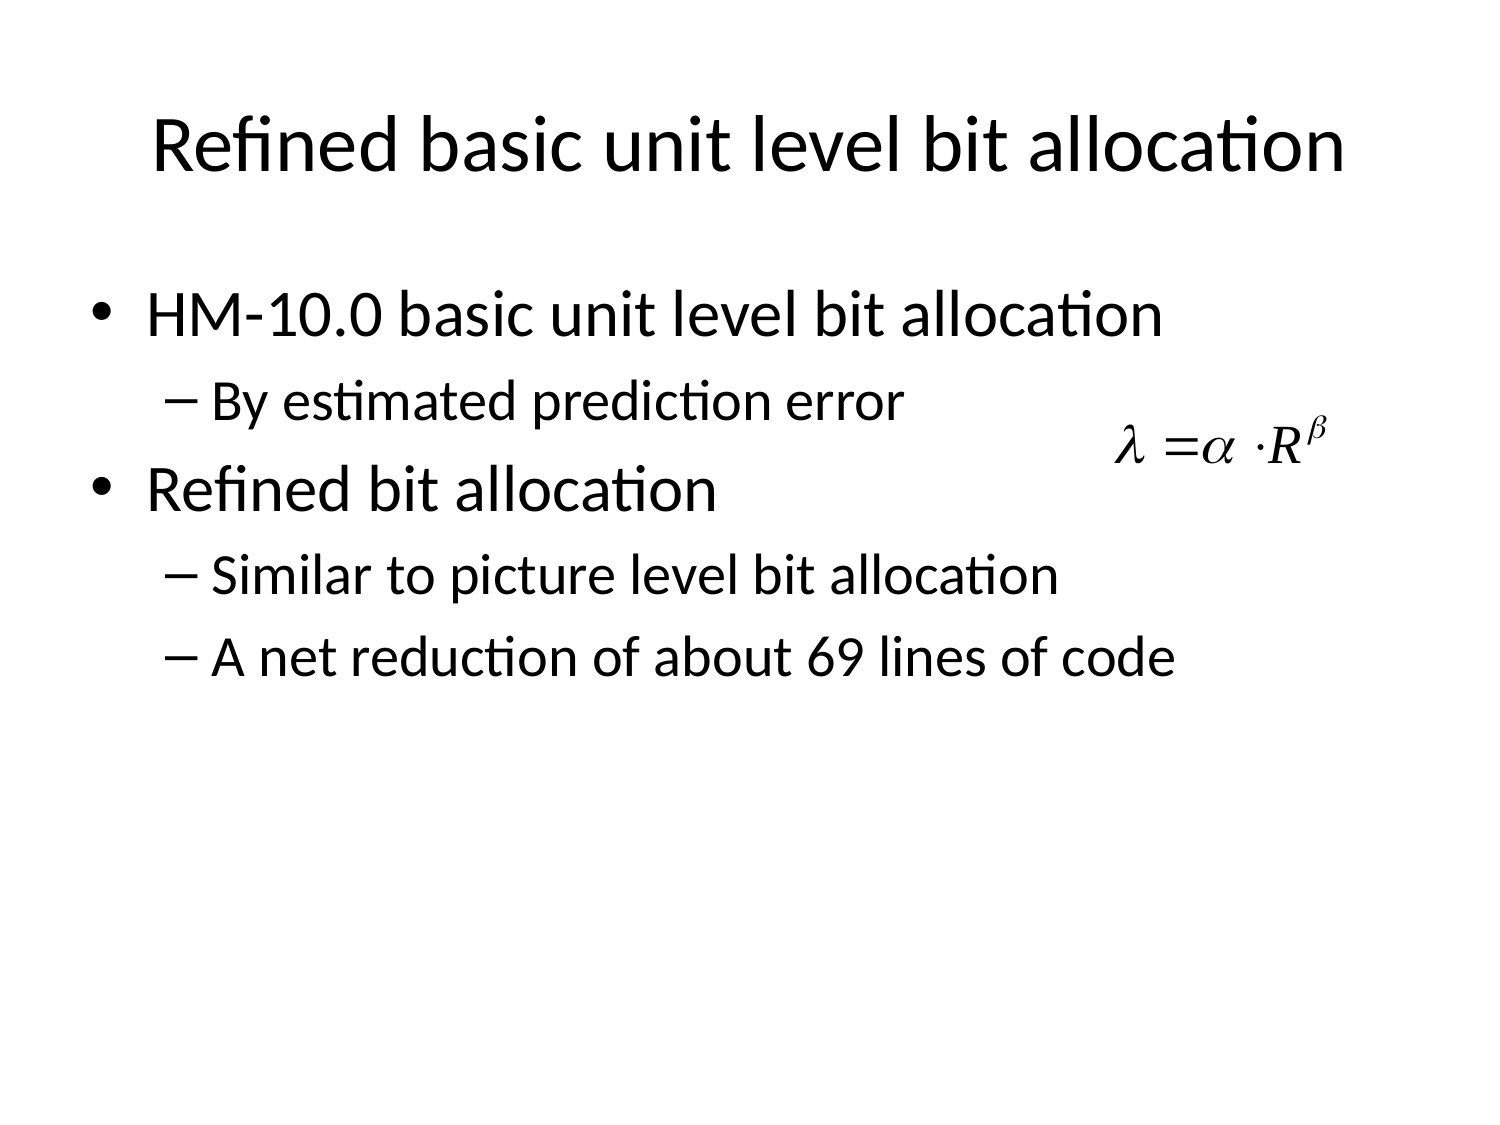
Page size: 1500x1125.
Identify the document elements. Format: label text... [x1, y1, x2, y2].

list HM-10.0 basic unit level bit allocation By estimated prediction error Refined bit allocation Similar to picture level bit allocation A net reduction of about 69 lines of code [75, 262, 1425, 1005]
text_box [1104, 396, 1341, 480]
title Refined basic unit level bit allocation [75, 45, 1425, 233]
